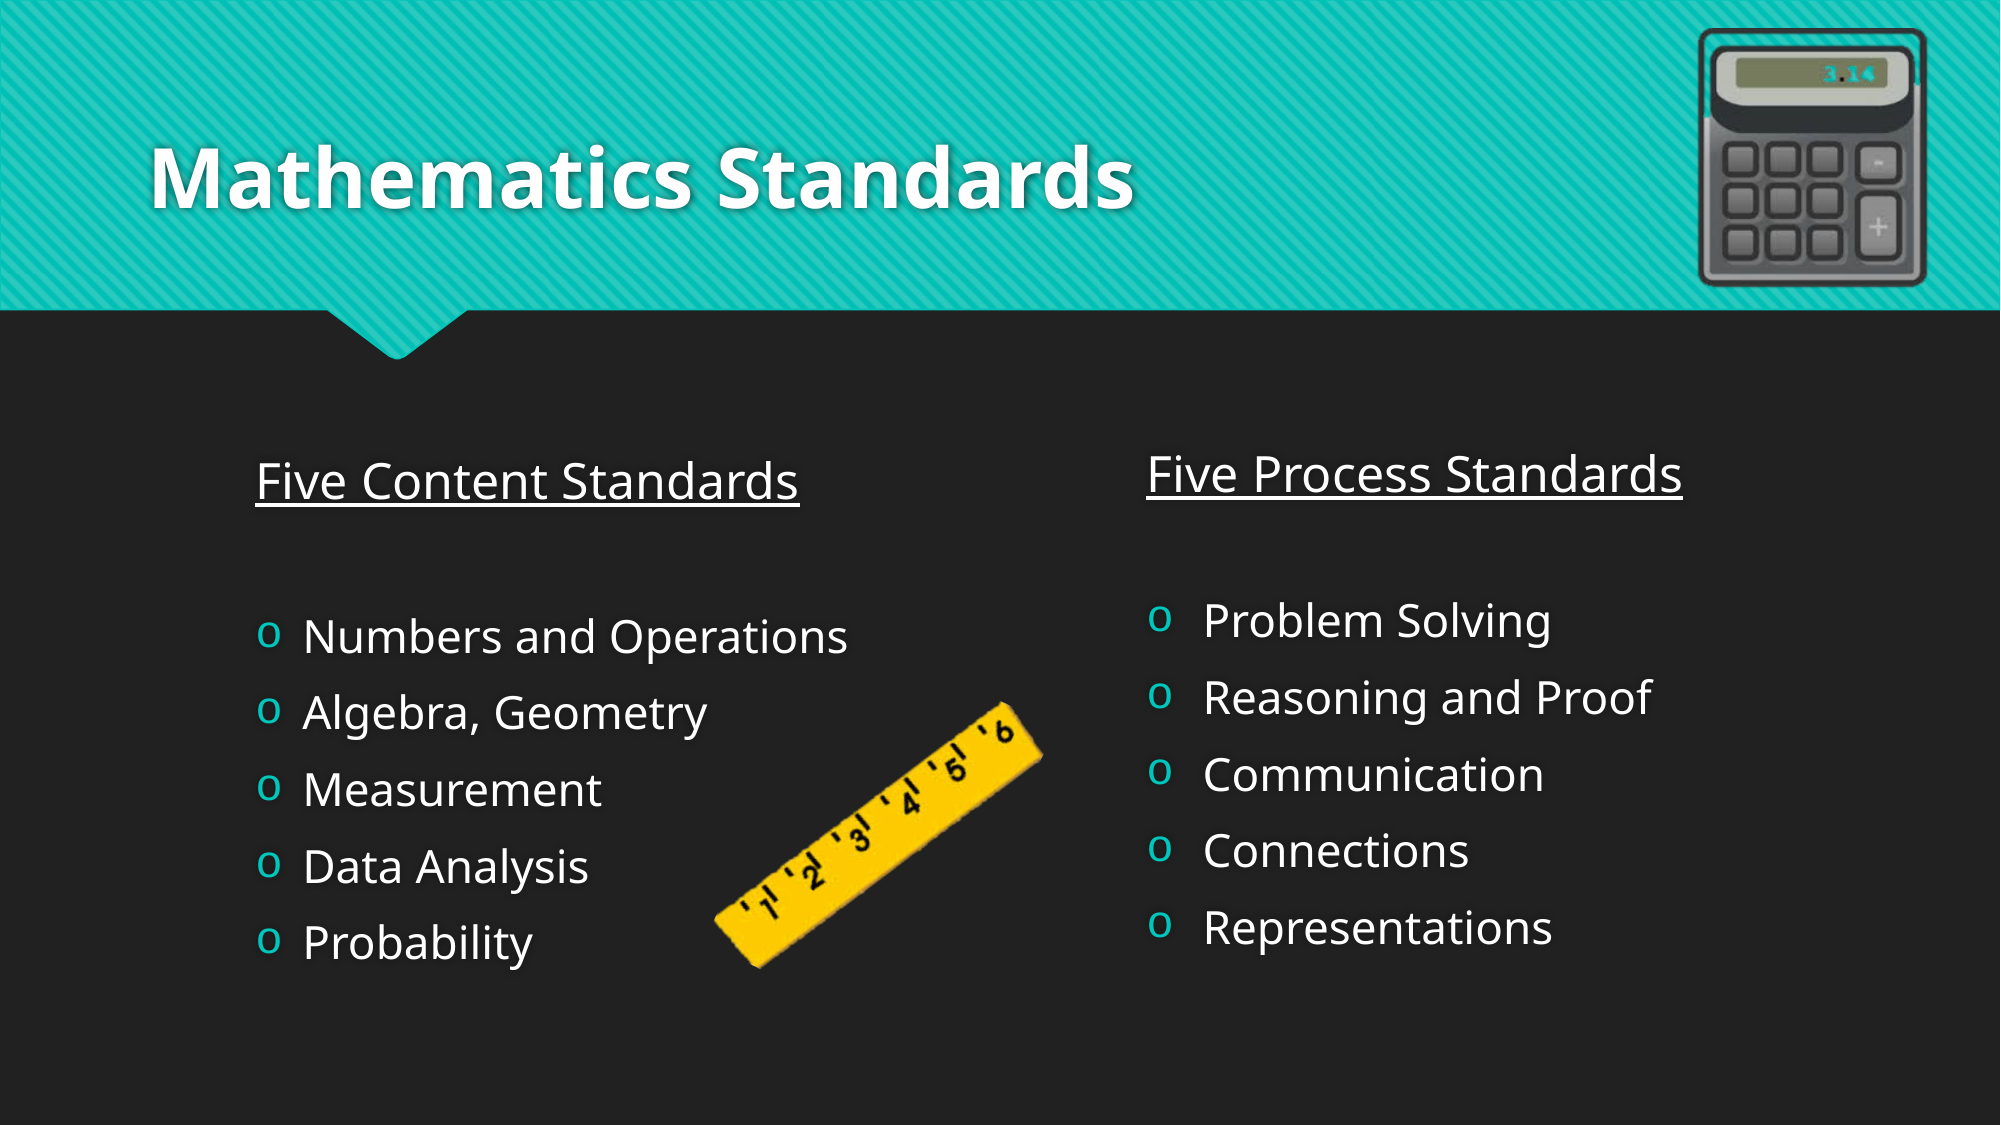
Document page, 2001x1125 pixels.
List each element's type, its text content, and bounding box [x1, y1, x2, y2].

list Five Content Standards Numbers and Operations Algebra, Geometry Measurement Data Analysis Probability [240, 441, 952, 1039]
title Mathematics Standards [132, 73, 1684, 233]
list Five Process Standards Problem Solving Reasoning and Proof Communication Connections Representations [1131, 374, 1908, 1022]
picture [1684, 28, 1945, 305]
picture [705, 632, 1055, 1038]
